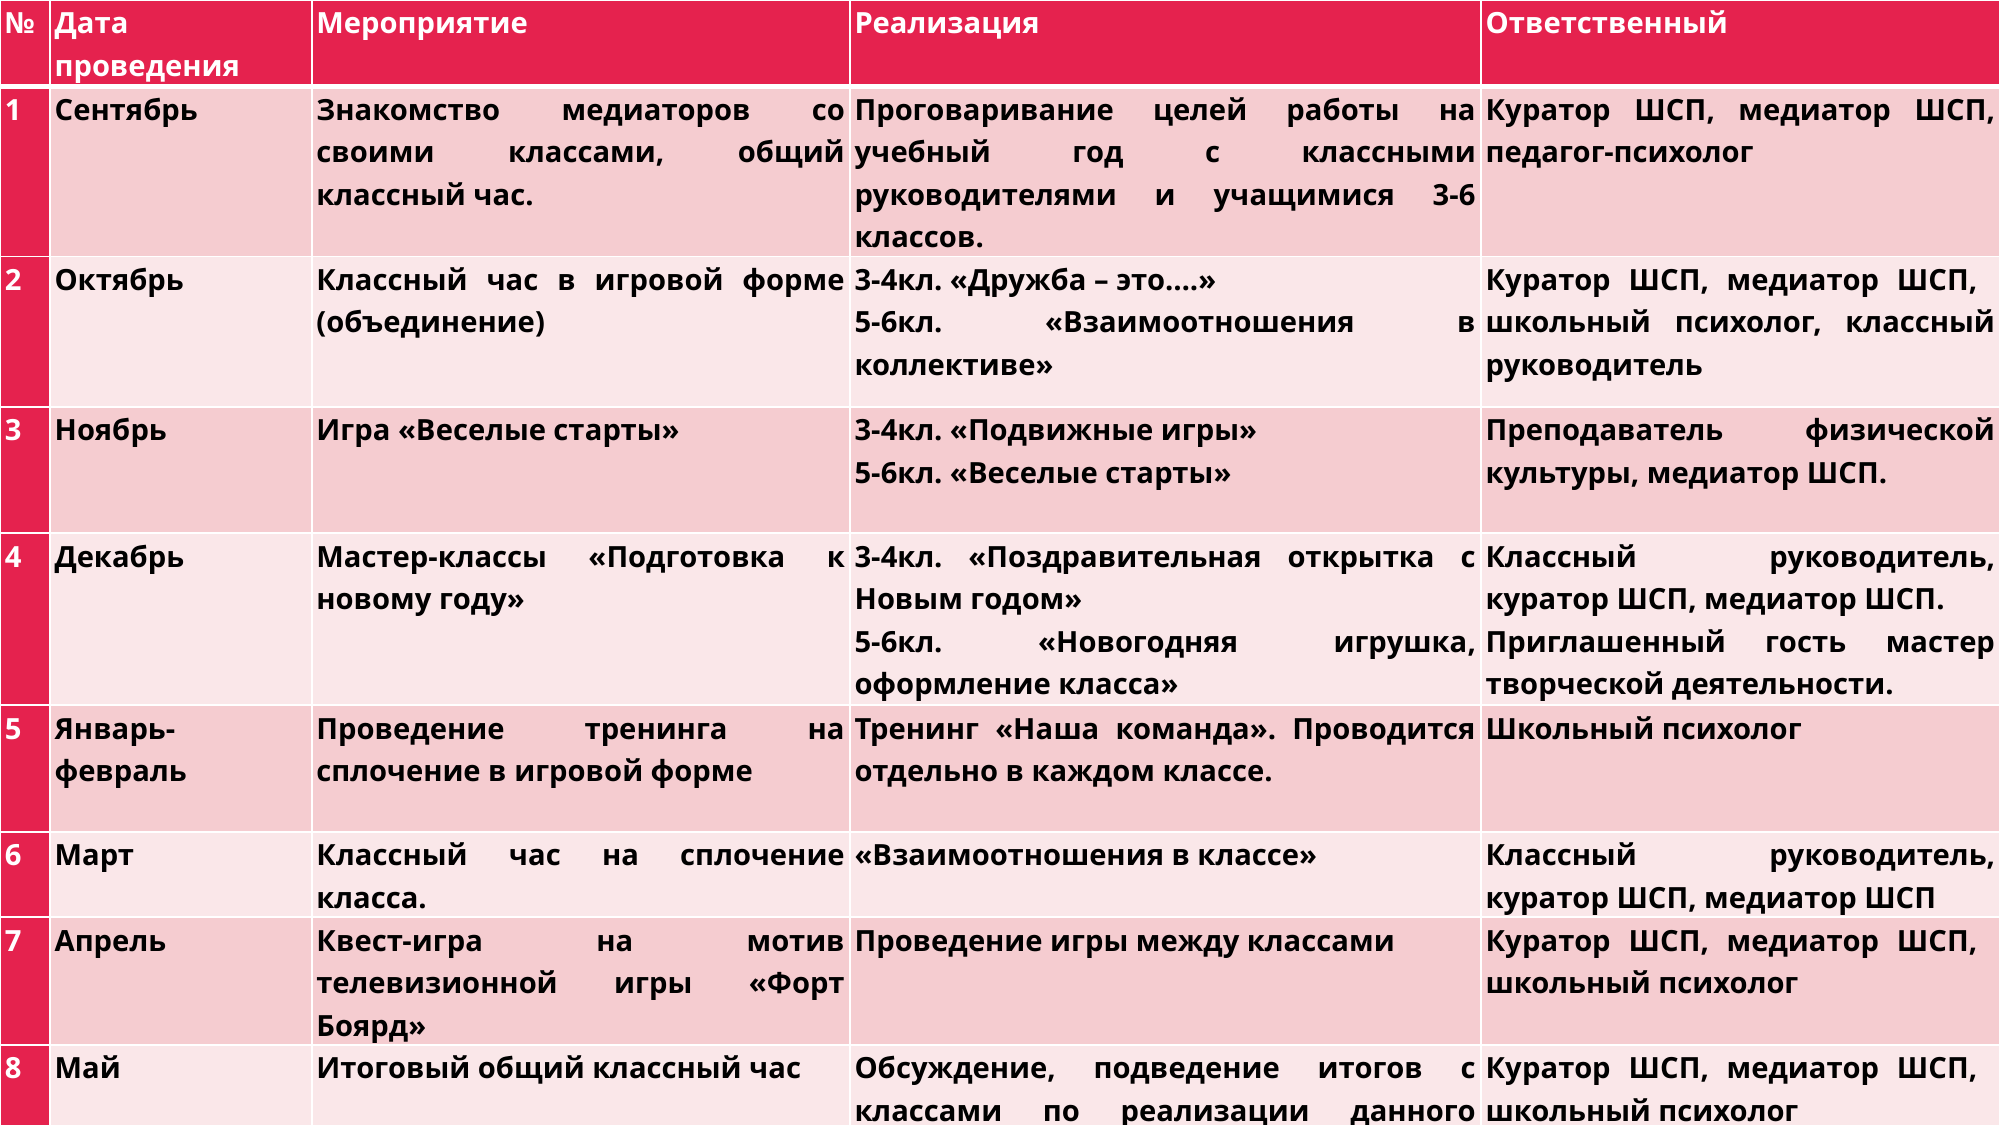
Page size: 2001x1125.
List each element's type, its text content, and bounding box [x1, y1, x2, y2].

table_cell Классный руководитель, куратор ШСП, медиатор ШСП. Приглашенный гость мастер творческой деятельности. [1482, 534, 1999, 704]
table_header Реализация [851, 1, 1480, 84]
table_cell 8 [1, 1046, 49, 1125]
table_cell 7 [1, 918, 49, 1044]
table_cell Игра «Веселые старты» [313, 408, 849, 532]
table_header № [1, 1, 49, 84]
table_header Дата проведения [51, 1, 311, 84]
table_cell Куратор ШСП, медиатор ШСП, школьный психолог [1482, 918, 1999, 1044]
table_cell Сентябрь [51, 89, 311, 256]
table_cell Куратор ШСП, медиатор ШСП, педагог-психолог [1482, 89, 1999, 256]
table_cell 3-4кл. «Поздравительная открытка с Новым годом» 5-6кл. «Новогодняя игрушка, оформление класса» [851, 534, 1480, 704]
table_cell Декабрь [51, 534, 311, 704]
table_cell Итоговый общий классный час [313, 1046, 849, 1125]
table_cell Проведение игры между классами [851, 918, 1480, 1044]
table_cell 5 [1, 706, 49, 831]
table_cell 1 [1, 89, 49, 256]
table_cell Классный час в игровой форме (объединение) [313, 257, 849, 406]
table_header Ответственный [1482, 1, 1999, 84]
table_header Мероприятие [313, 1, 849, 84]
table_cell Май [51, 1046, 311, 1125]
table_cell 6 [1, 833, 49, 916]
table_cell «Взаимоотношения в классе» [851, 833, 1480, 916]
table_cell Знакомство медиаторов со своими классами, общий классный час. [313, 89, 849, 256]
table_cell Октябрь [51, 257, 311, 406]
table_cell Проведение тренинга на сплочение в игровой форме [313, 706, 849, 831]
table_cell Март [51, 833, 311, 916]
table_cell Классный час на сплочение класса. [313, 833, 849, 916]
table_cell 3-4кл. «Дружба – это….» 5-6кл. «Взаимоотношения в коллективе» [851, 257, 1480, 406]
table_cell 3-4кл. «Подвижные игры» 5-6кл. «Веселые старты» [851, 408, 1480, 532]
table_cell 3 [1, 408, 49, 532]
table_cell Тренинг «Наша команда». Проводится отдельно в каждом классе. [851, 706, 1480, 831]
table_cell Куратор ШСП, медиатор ШСП, школьный психолог [1482, 1046, 1999, 1125]
table_cell 4 [1, 534, 49, 704]
table_cell Апрель [51, 918, 311, 1044]
table_cell Мастер-классы «Подготовка к новому году» [313, 534, 849, 704]
table_cell Школьный психолог [1482, 706, 1999, 831]
table_cell Классный руководитель, куратор ШСП, медиатор ШСП [1482, 833, 1999, 916]
table_cell 2 [1, 257, 49, 406]
table_cell Обсуждение, подведение итогов с классами по реализации данного проекта [851, 1046, 1480, 1125]
table_cell Ноябрь [51, 408, 311, 532]
table_cell Преподаватель физической культуры, медиатор ШСП. [1482, 408, 1999, 532]
table_cell Январь-февраль [51, 706, 311, 831]
table_cell Куратор ШСП, медиатор ШСП, школьный психолог, классный руководитель [1482, 257, 1999, 406]
table_cell Квест-игра на мотив телевизионной игры «Форт Боярд» [313, 918, 849, 1044]
table_cell Проговаривание целей работы на учебный год с классными руководителями и учащимися 3-6 классов. [851, 89, 1480, 256]
